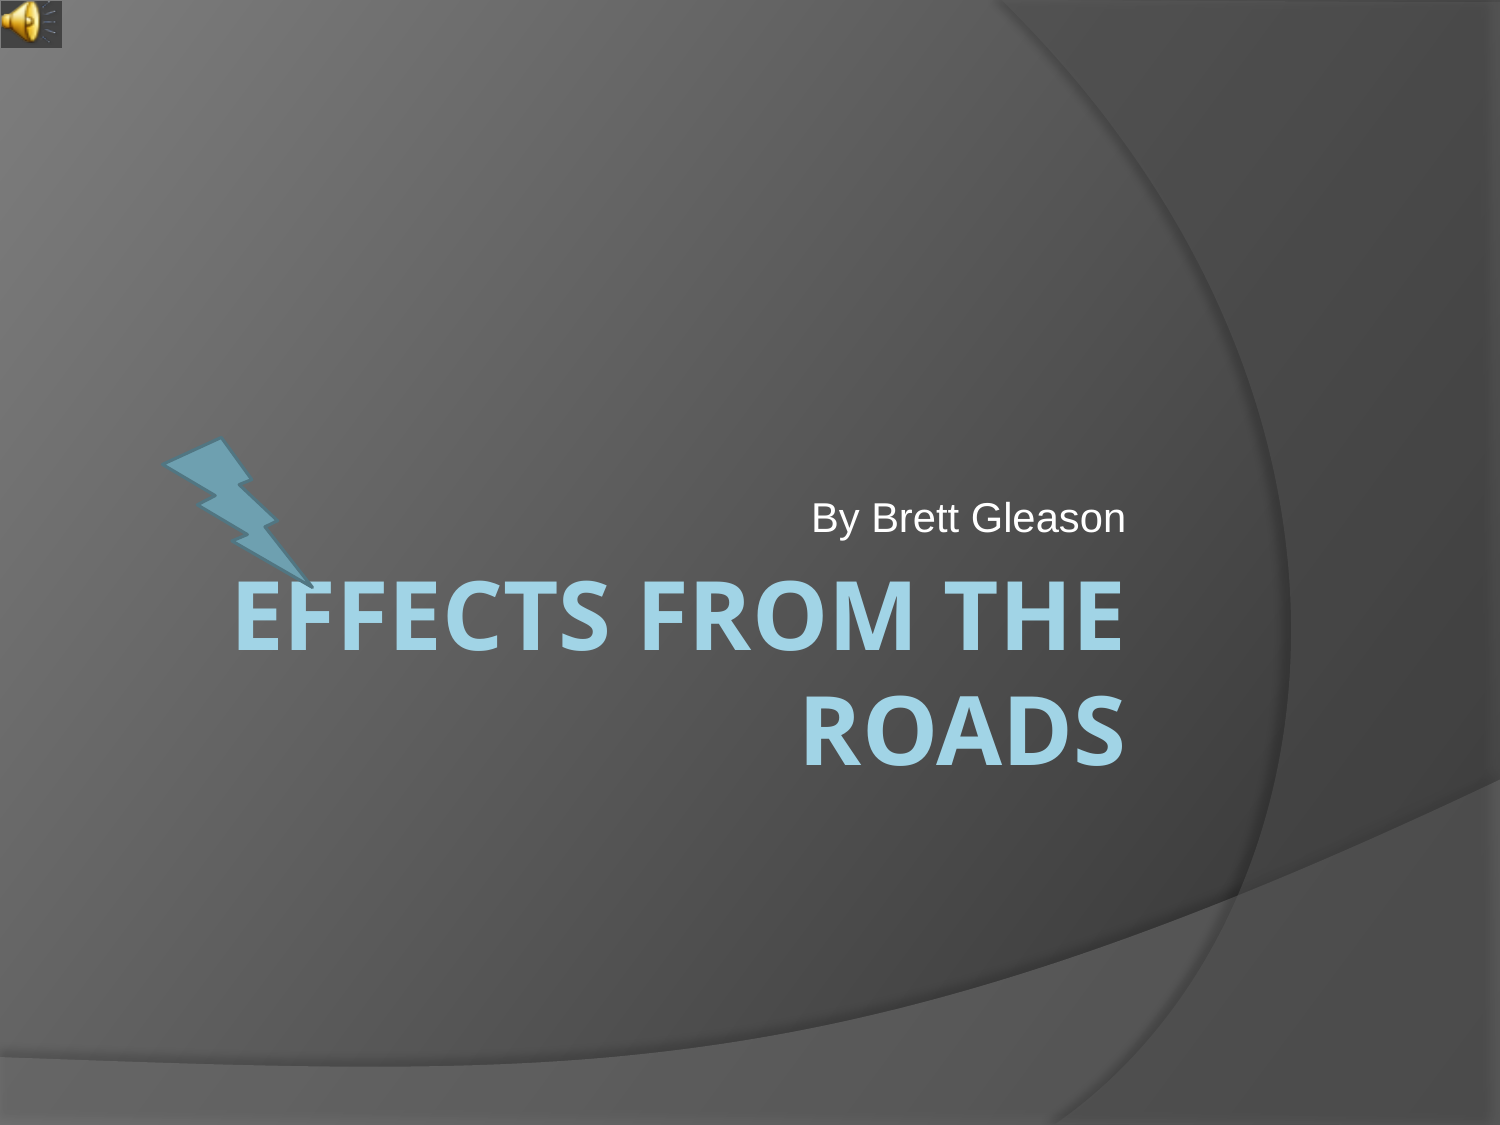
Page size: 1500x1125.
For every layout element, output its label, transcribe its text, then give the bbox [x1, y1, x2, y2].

text_box [160, 435, 314, 589]
picture [0, 0, 63, 50]
subtitle By Brett Gleason [71, 253, 1134, 541]
title Effects From The Roads [70, 547, 1134, 925]
